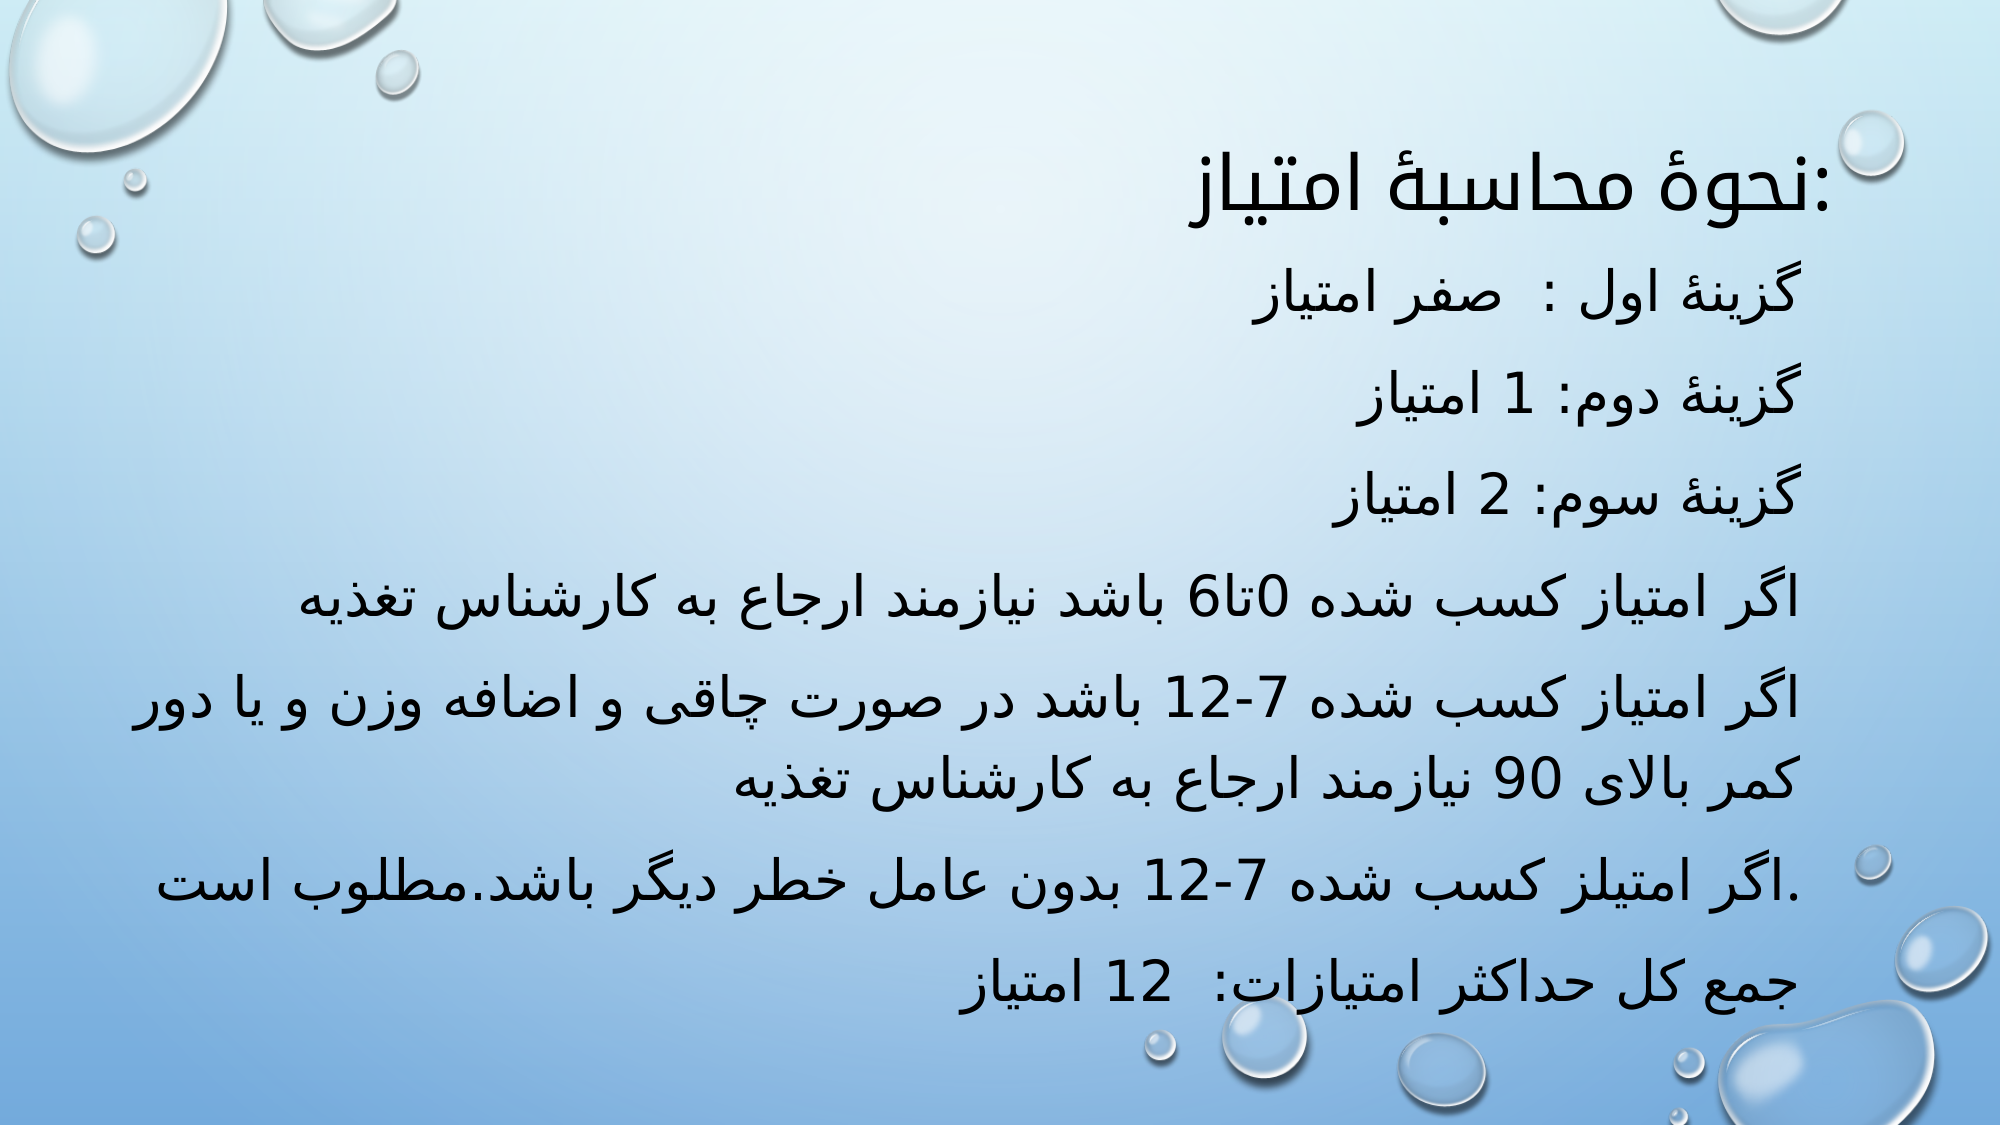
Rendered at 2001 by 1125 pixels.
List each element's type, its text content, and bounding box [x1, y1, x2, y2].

picture [0, 0, 2000, 1125]
title نحوۀ محاسبۀ امتیاز: [149, 135, 1848, 235]
list گزینۀ اول : صفر امتیاز گزینۀ دوم: 1 امتیاز گزینۀ سوم: 2 امتیاز اگر امتیاز کسب شده 0تا6 باشد نیازمند ارجاع به کارشناس تغذیه اگر امتیاز کسب شده 7-12 باشد در صورت چاقی و اضافه وزن و یا دور کمر بالای 90 نیازمند ارجاع به کارشناس تغذیه اگر امتیلز کسب شده 7-12 بدون عامل خطر دیگر باشد.مطلوب است. جمع کل حداکثر امتیازات: 12 امتیاز [118, 234, 1817, 1035]
